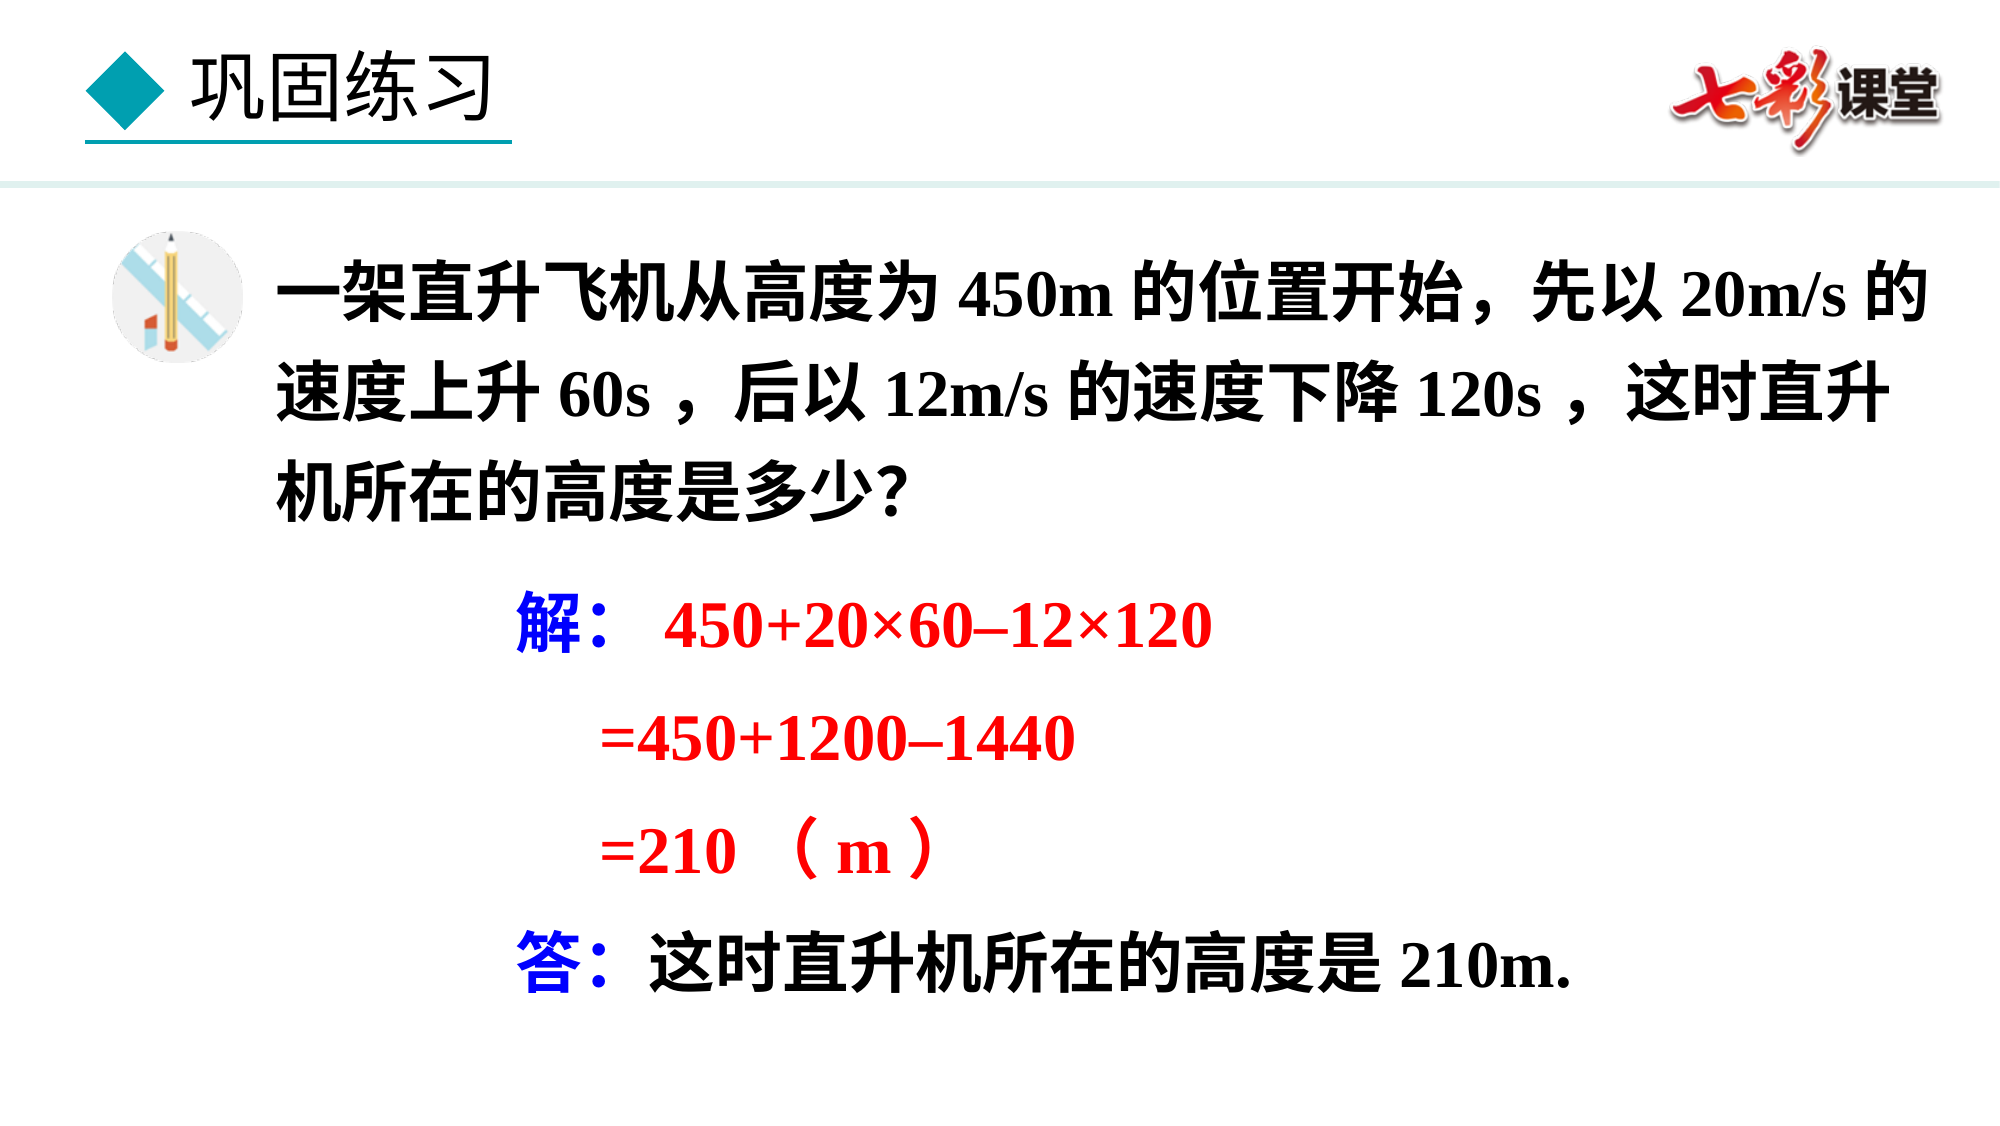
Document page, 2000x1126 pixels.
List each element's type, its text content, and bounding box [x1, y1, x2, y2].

picture [111, 231, 244, 363]
text_box 解：450+20×60–12×120 =450+1200–1440 =210（m） 答：这时直升机所在的高度是210m. [495, 570, 1737, 1011]
picture [1666, 42, 1948, 157]
text_box 一架直升飞机从高度为450m的位置开始，先以20m/s的速度上升60s，后以12m/s的速度下降120s，这时直升机所在的高度是多少？ [255, 219, 1977, 1036]
